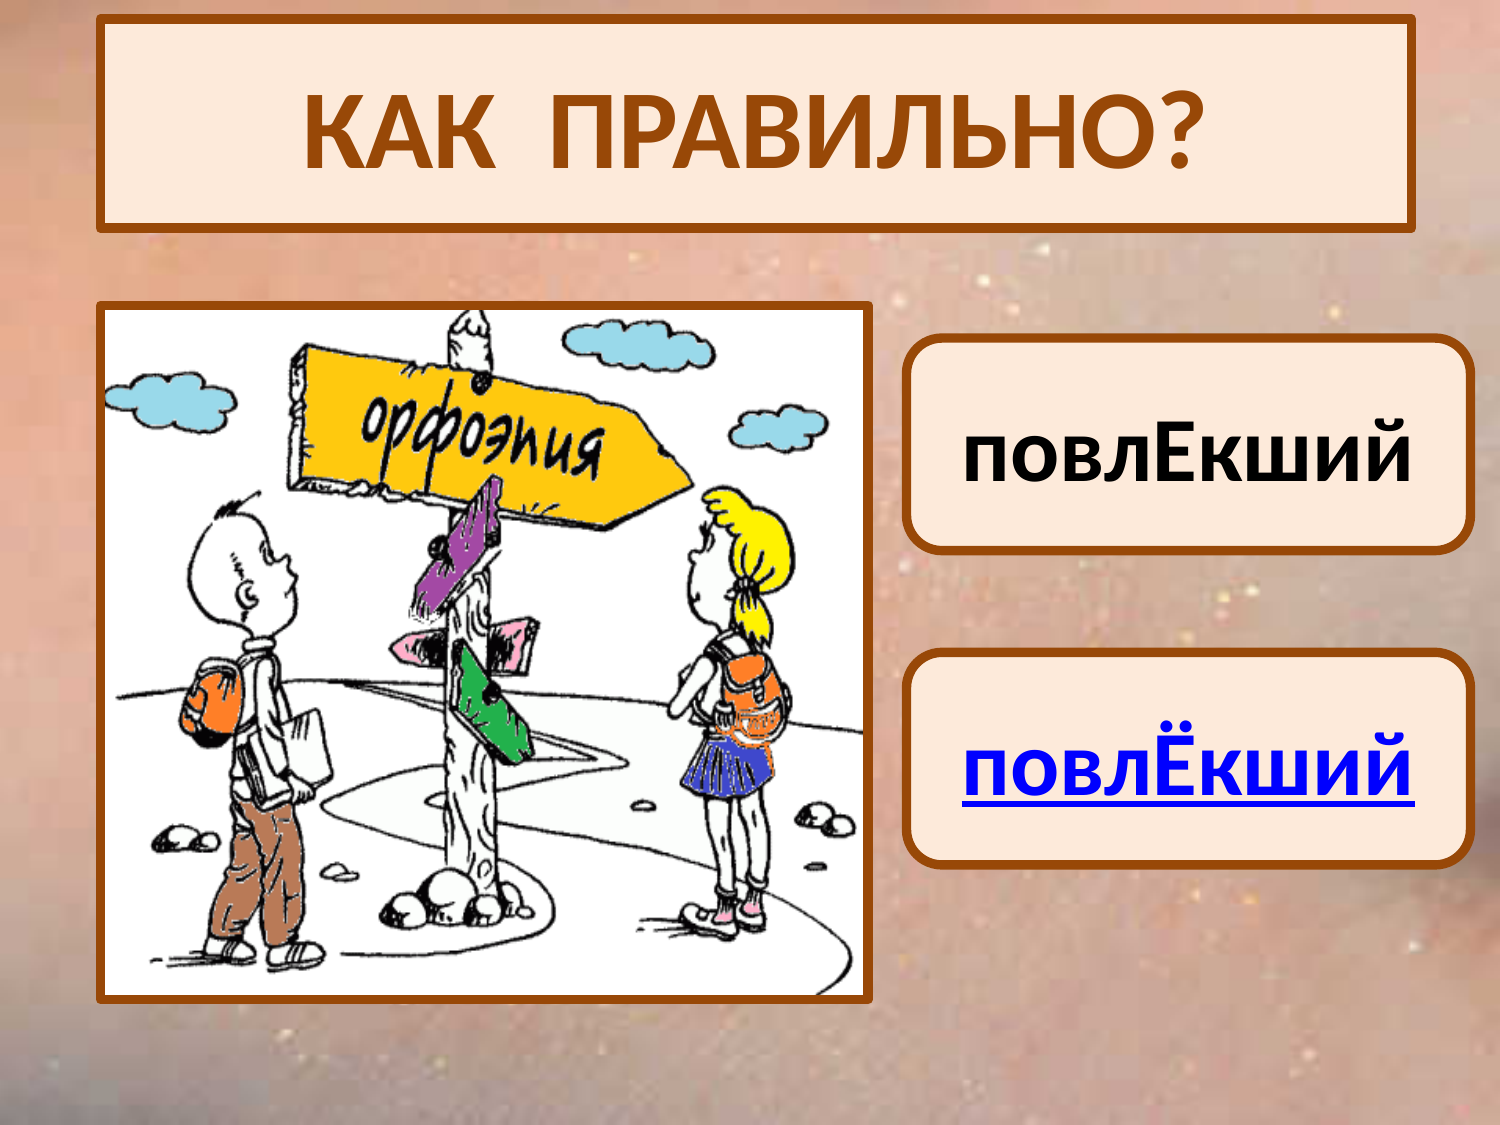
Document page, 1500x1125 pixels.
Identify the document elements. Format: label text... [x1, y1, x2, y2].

picture [0, 0, 1500, 1125]
text_box КАК ПРАВИЛЬНО? [98, 17, 1413, 230]
text_box повлЕкший [904, 335, 1473, 553]
text_box повлЁкший [904, 650, 1473, 868]
text_box [99, 303, 870, 1002]
